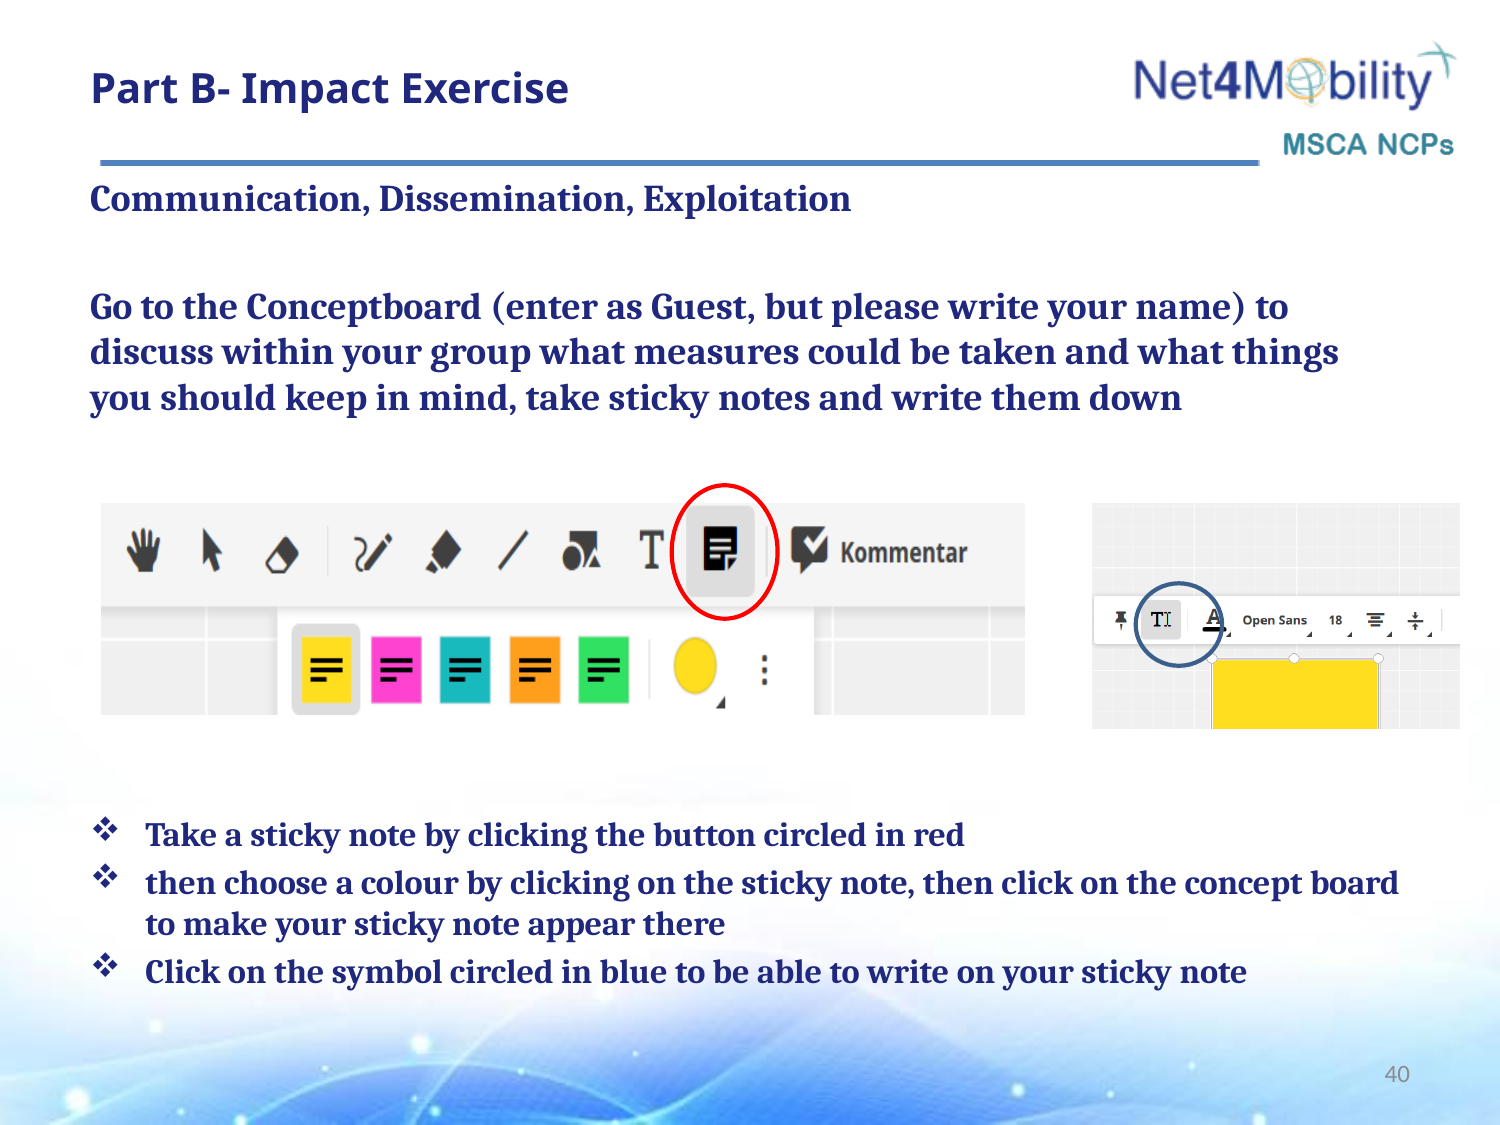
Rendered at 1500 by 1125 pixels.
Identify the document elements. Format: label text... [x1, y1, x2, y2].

list Communication, Dissemination, Exploitation Go to the Conceptboard (enter as Guest, but please write your name) to discuss within your group what measures could be taken and what things you should keep in mind, take sticky notes and write them down Take a sticky note by clicking the button circled in red then choose a colour by clicking on the sticky note, then click on the concept board to make your sticky note appear there Click on the symbol circled in blue to be able to write on your sticky note [75, 166, 1425, 1005]
text_box [686, 483, 763, 502]
title Part B- Impact Exercise [75, 30, 1093, 144]
picture [0, 0, 1500, 1125]
slide_number 40 [1074, 1042, 1425, 1103]
